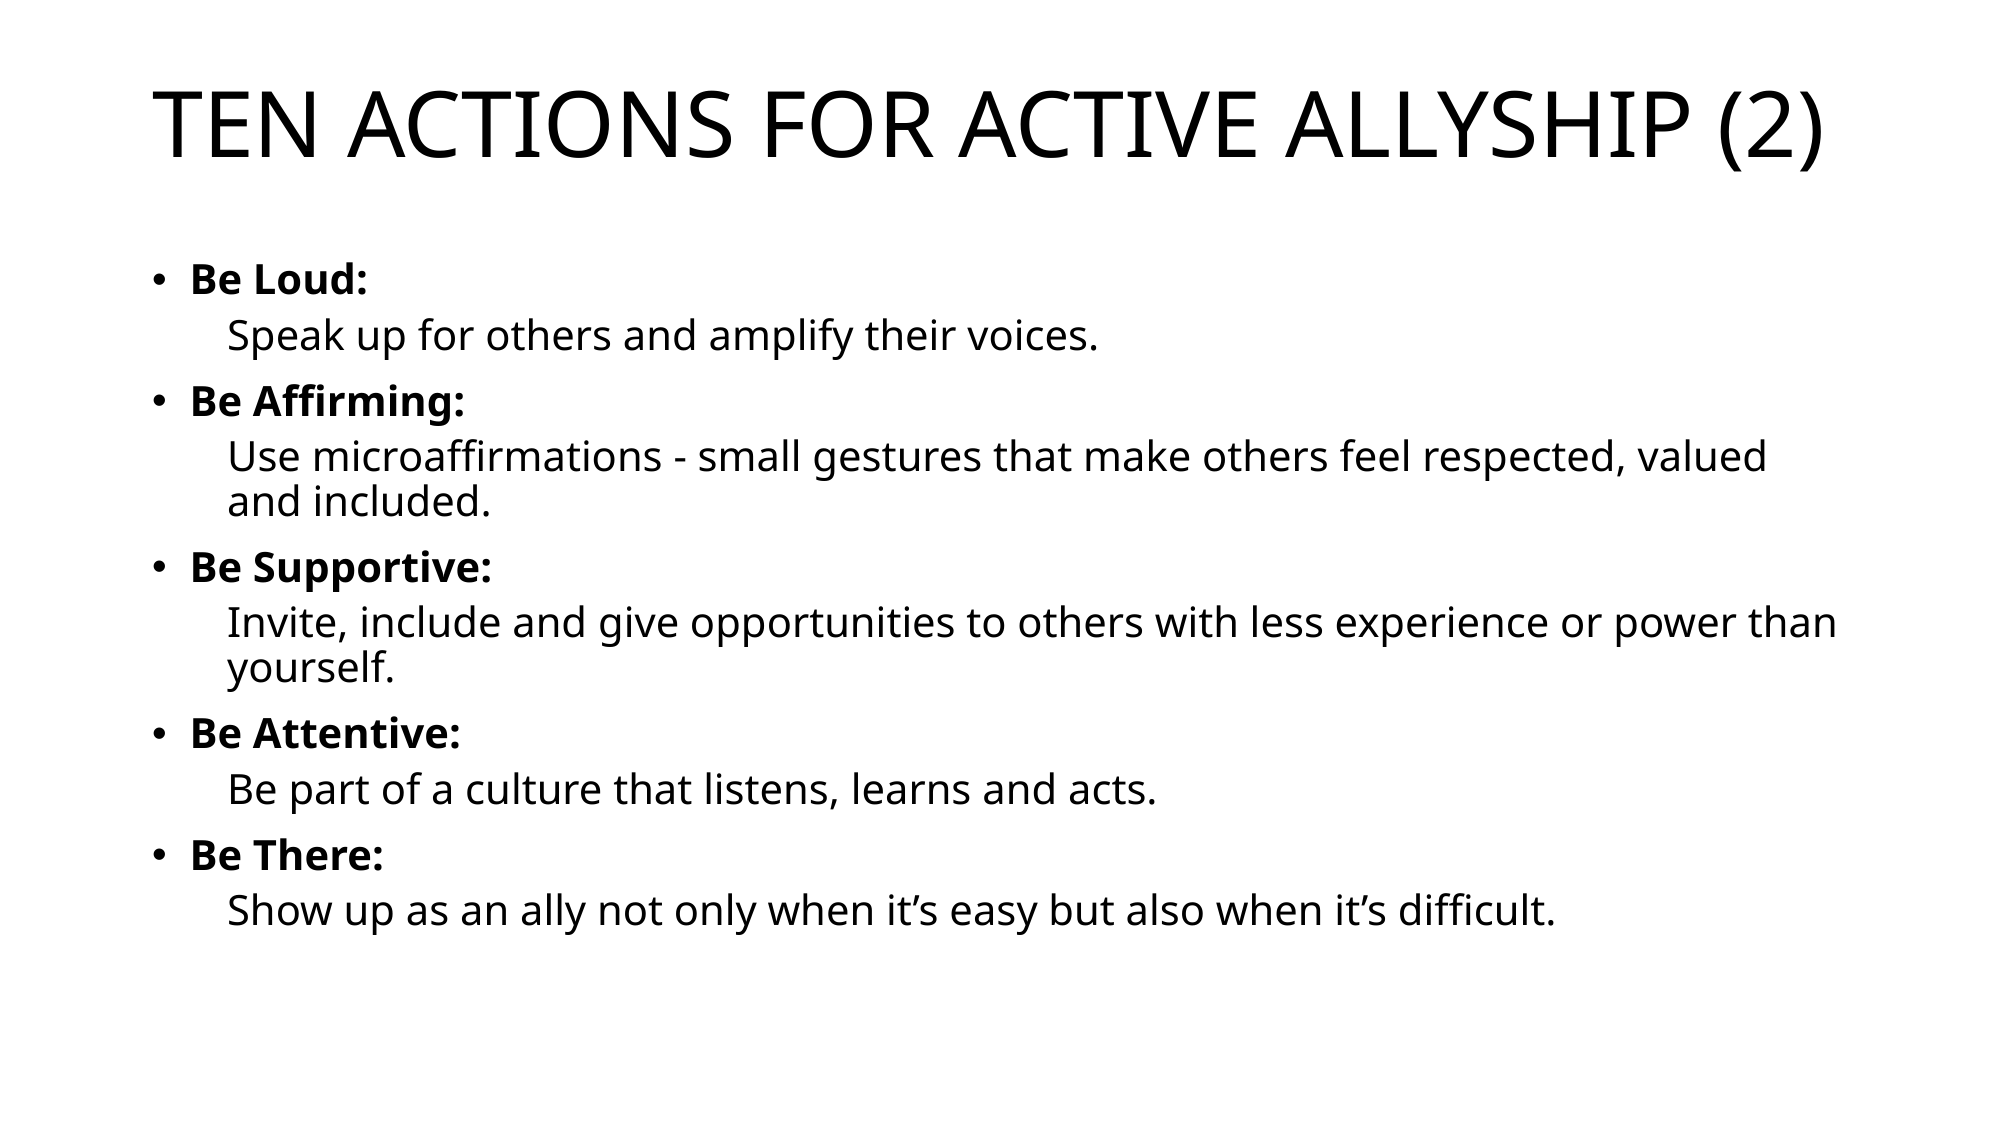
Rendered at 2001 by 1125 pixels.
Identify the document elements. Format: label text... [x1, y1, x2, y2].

text_box Be Loud: Speak up for others and amplify their voices. Be Affirming: Use microaffirmations - small gestures that make others feel respected, valued and included. Be Supportive: Invite, include and give opportunities to others with less experience or power than yourself. Be Attentive: Be part of a culture that listens, learns and acts. Be There: Show up as an ally not only when it’s easy but also when it’s difficult. [137, 251, 1863, 1028]
text_box TEN ACTIONS FOR ACTIVE ALLYSHIP (2) [137, 59, 1863, 251]
